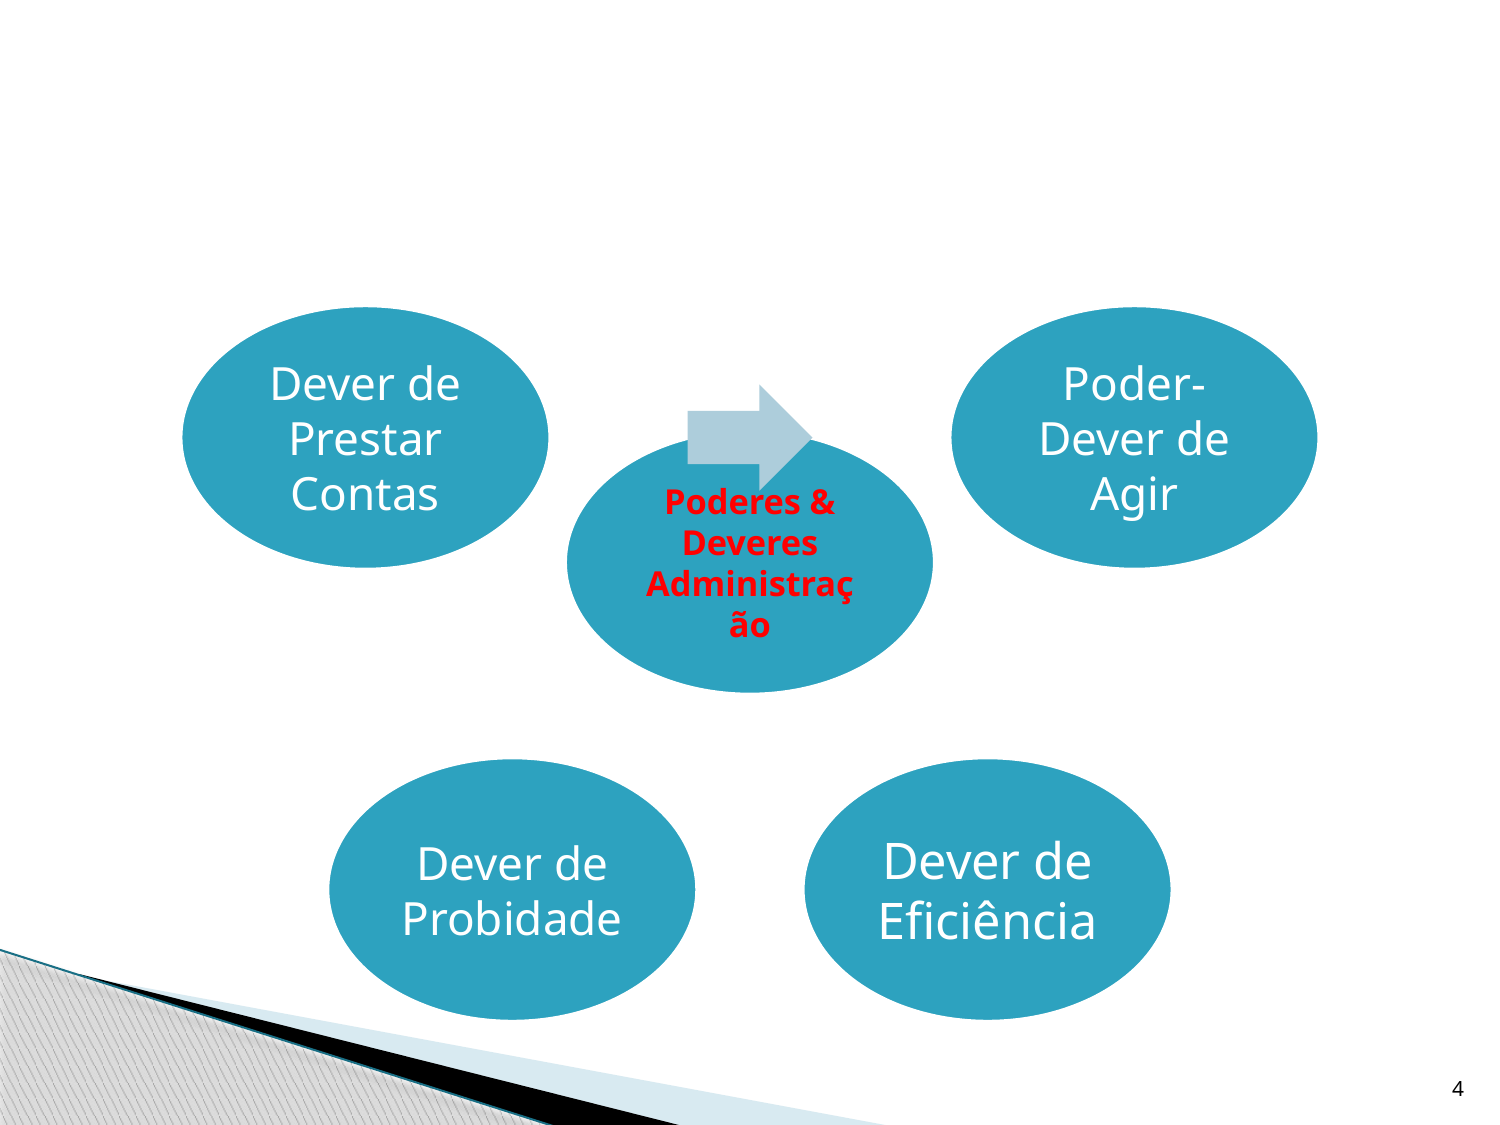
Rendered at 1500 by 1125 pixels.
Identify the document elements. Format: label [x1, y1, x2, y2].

list [0, 23, 1500, 1102]
